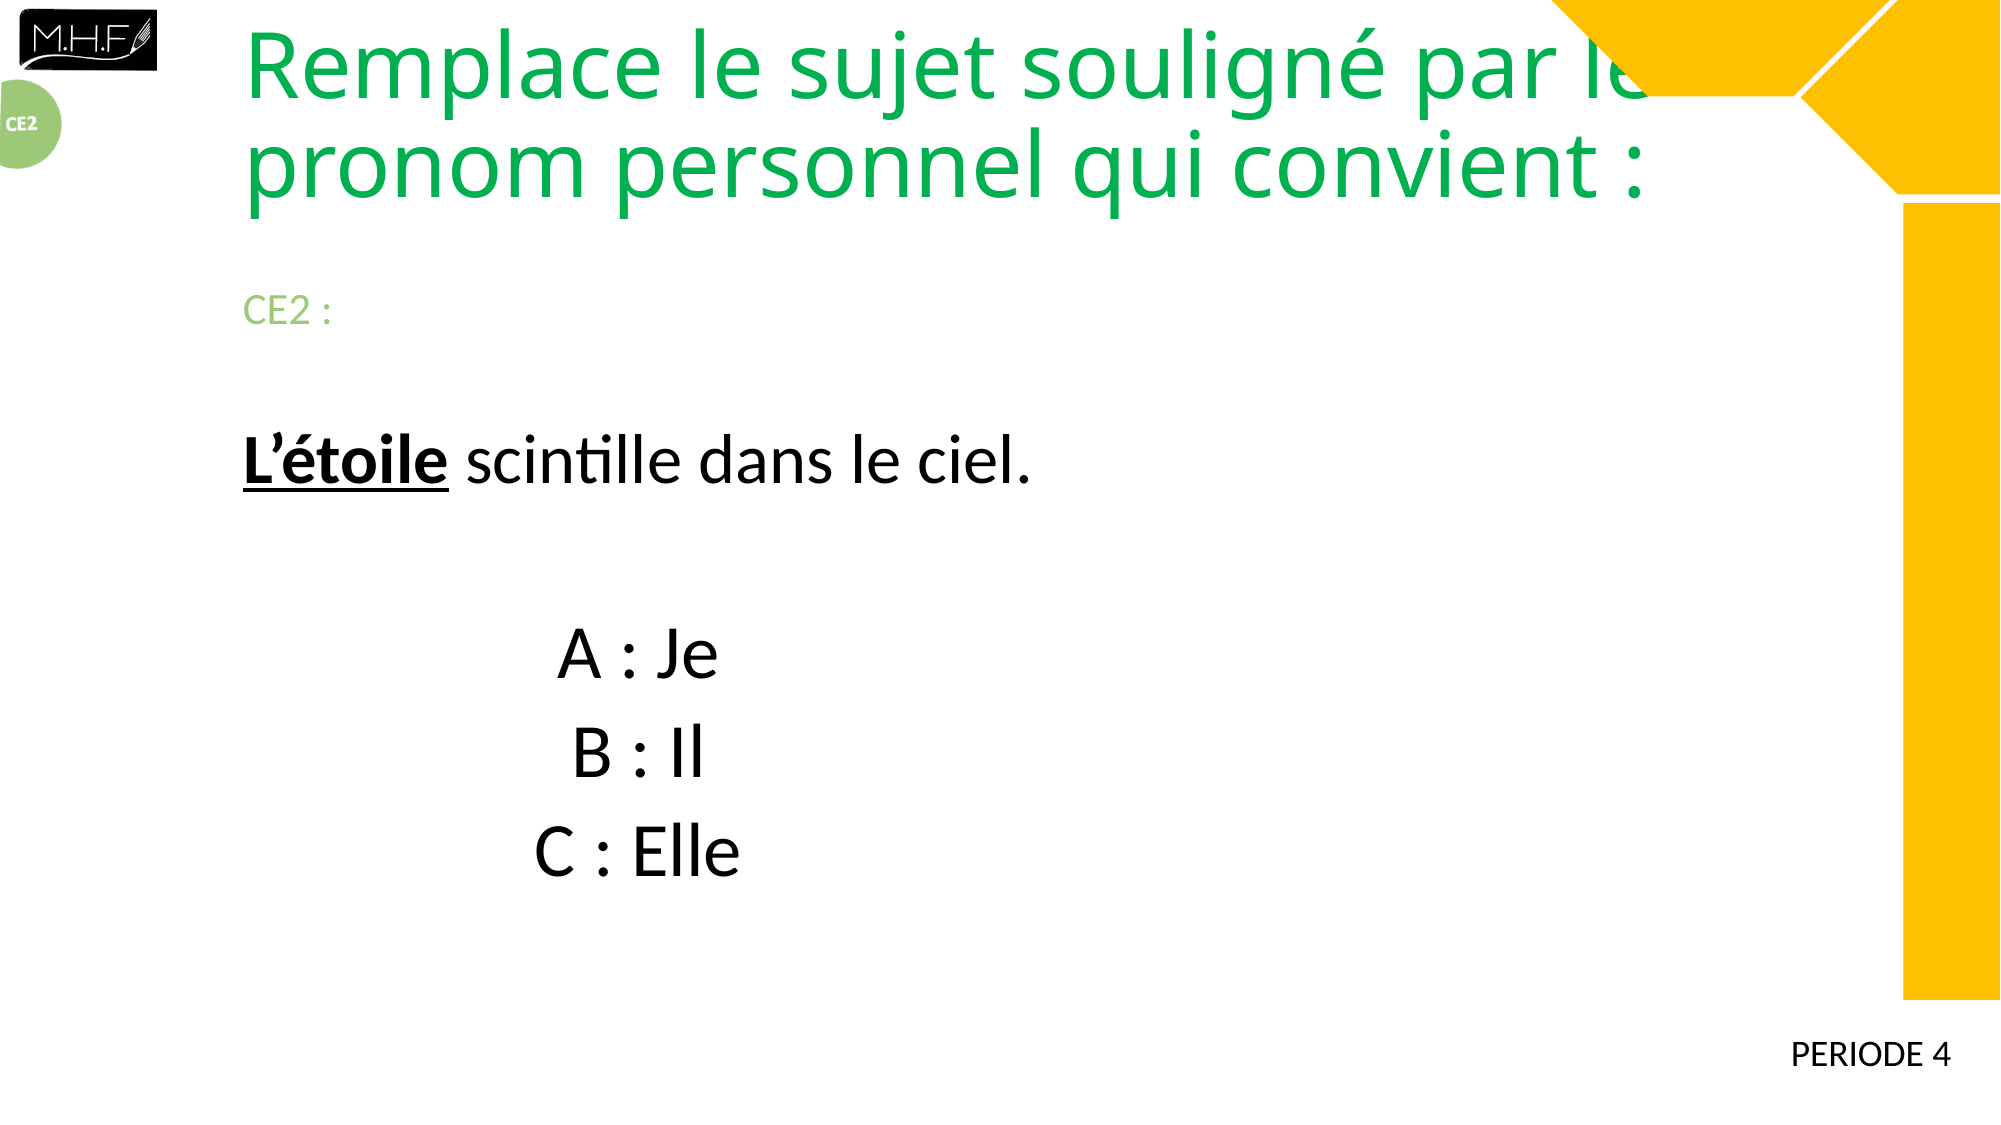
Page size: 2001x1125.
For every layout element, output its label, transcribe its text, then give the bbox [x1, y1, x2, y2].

text_box PERIODE 4 [1362, 1021, 1967, 1125]
title Remplace le sujet souligné par le pronom personnel qui convient : [228, 9, 1774, 227]
picture [0, 7, 157, 207]
text_box [1549, 0, 1892, 98]
text_box [1799, 0, 2000, 196]
text_box CE2 : L’étoile scintille dans le ciel. A : Je B : Il C : Elle [228, 278, 1050, 993]
text_box [1902, 202, 2000, 1001]
